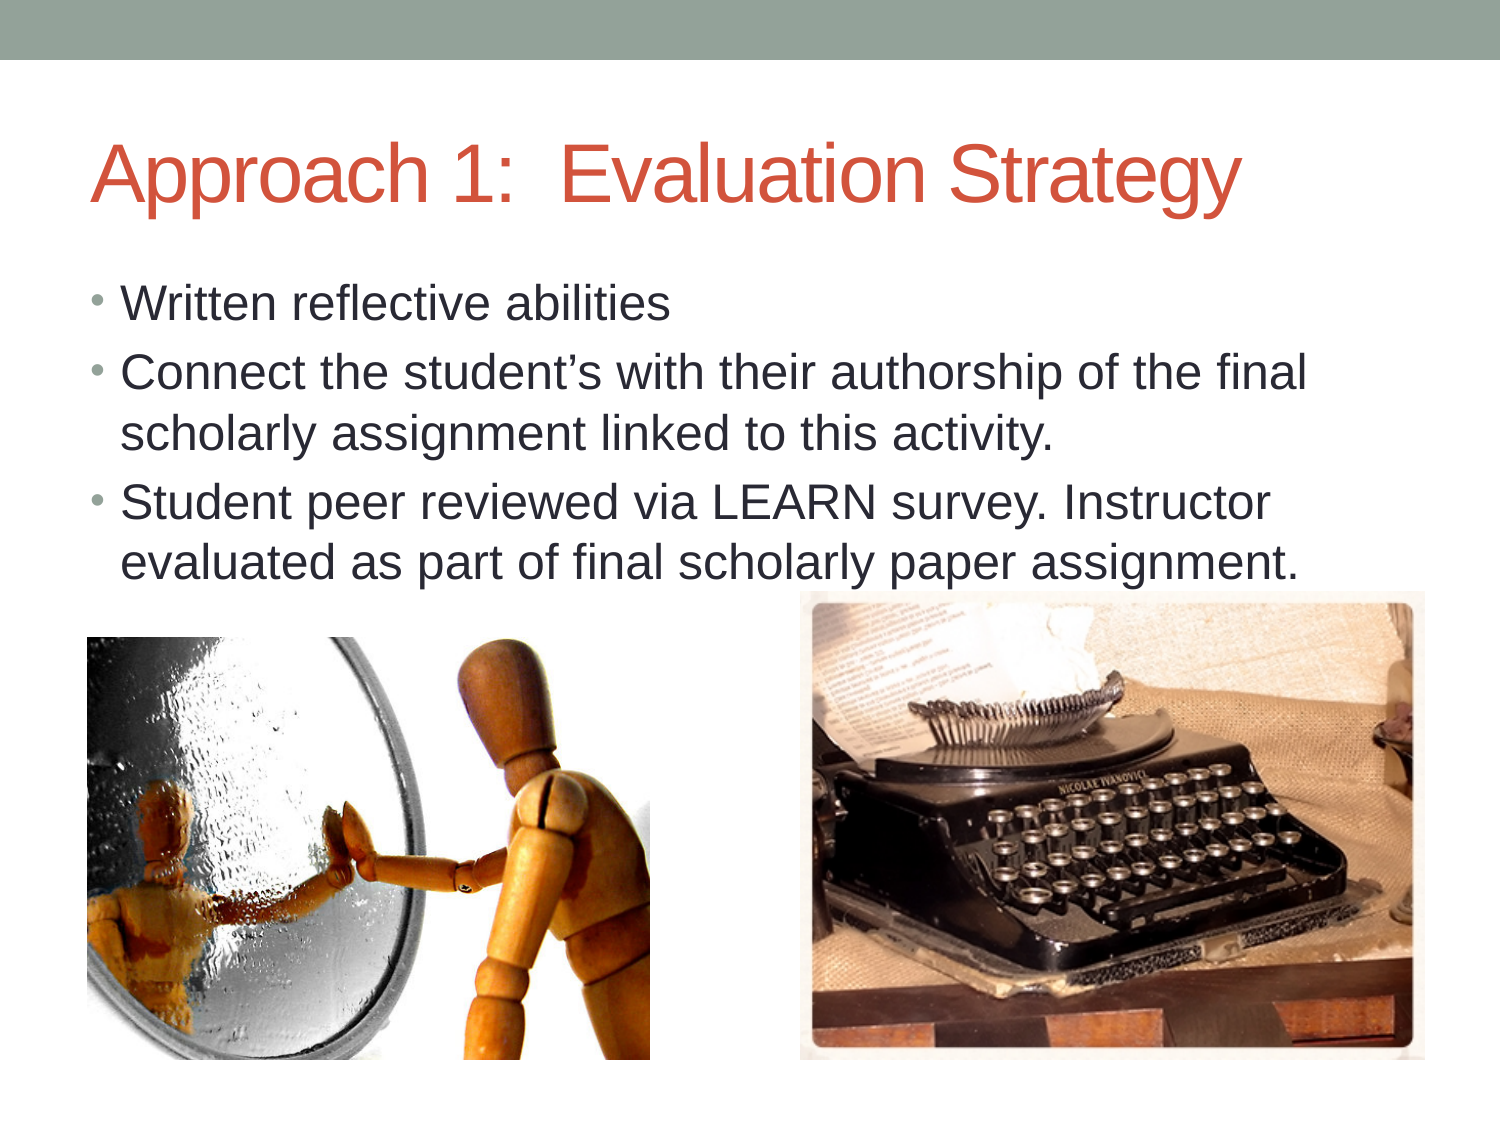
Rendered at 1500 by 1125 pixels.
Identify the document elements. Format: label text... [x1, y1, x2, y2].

picture [799, 590, 1426, 1061]
list Written reflective abilities Connect the student’s with their authorship of the final scholarly assignment linked to this activity. Student peer reviewed via LEARN survey. Instructor evaluated as part of final scholarly paper assignment. [75, 262, 1425, 1063]
title Approach 1: Evaluation Strategy [75, 87, 1425, 250]
picture [87, 637, 651, 1061]
